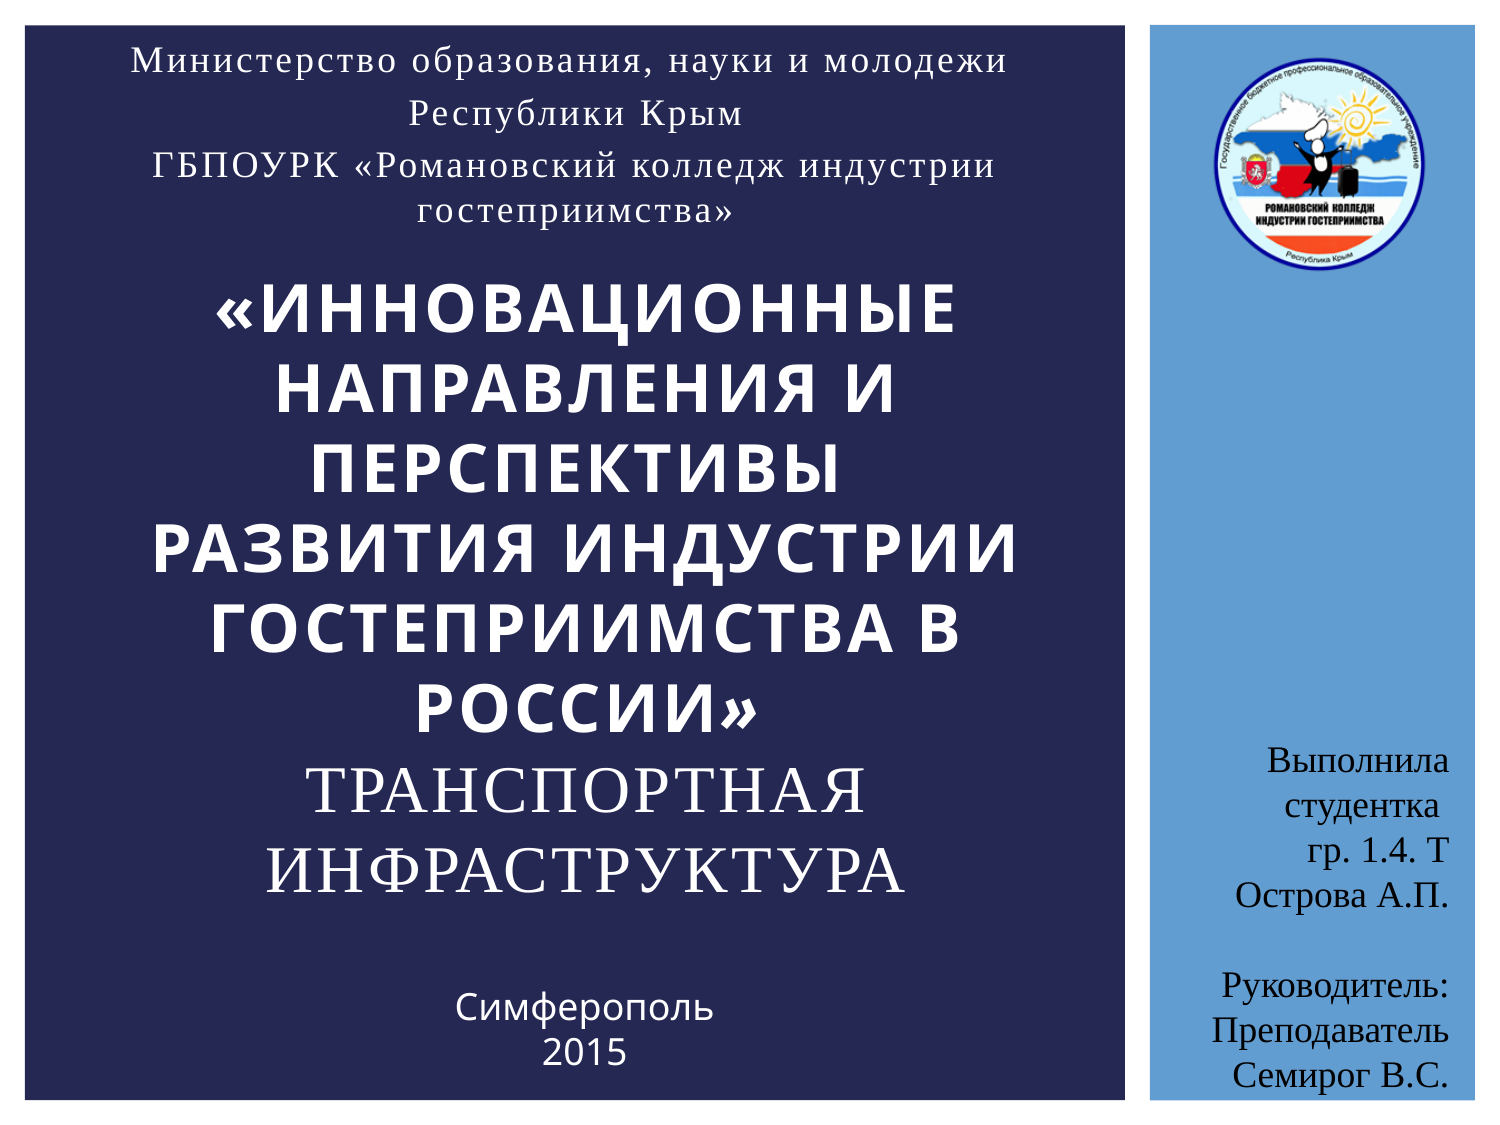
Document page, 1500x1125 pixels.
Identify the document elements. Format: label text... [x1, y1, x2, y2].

subtitle Министерство образования, науки и молодежи Республики Крым ГБПОУРК «Романовский колледж индустрии гостеприимства» [41, 54, 1110, 212]
text_box Выполнила студентка гр. 1.4. Т Острова А.П. Руководитель: Преподаватель Семирог В.С. [1151, 727, 1465, 1102]
text_box Симферополь 2015 [439, 975, 730, 1081]
picture [1198, 42, 1441, 287]
title «Инновационные направления и перспективы развития индустрии гостеприимства в России» Транспортная инфраструктура [88, 348, 1086, 705]
